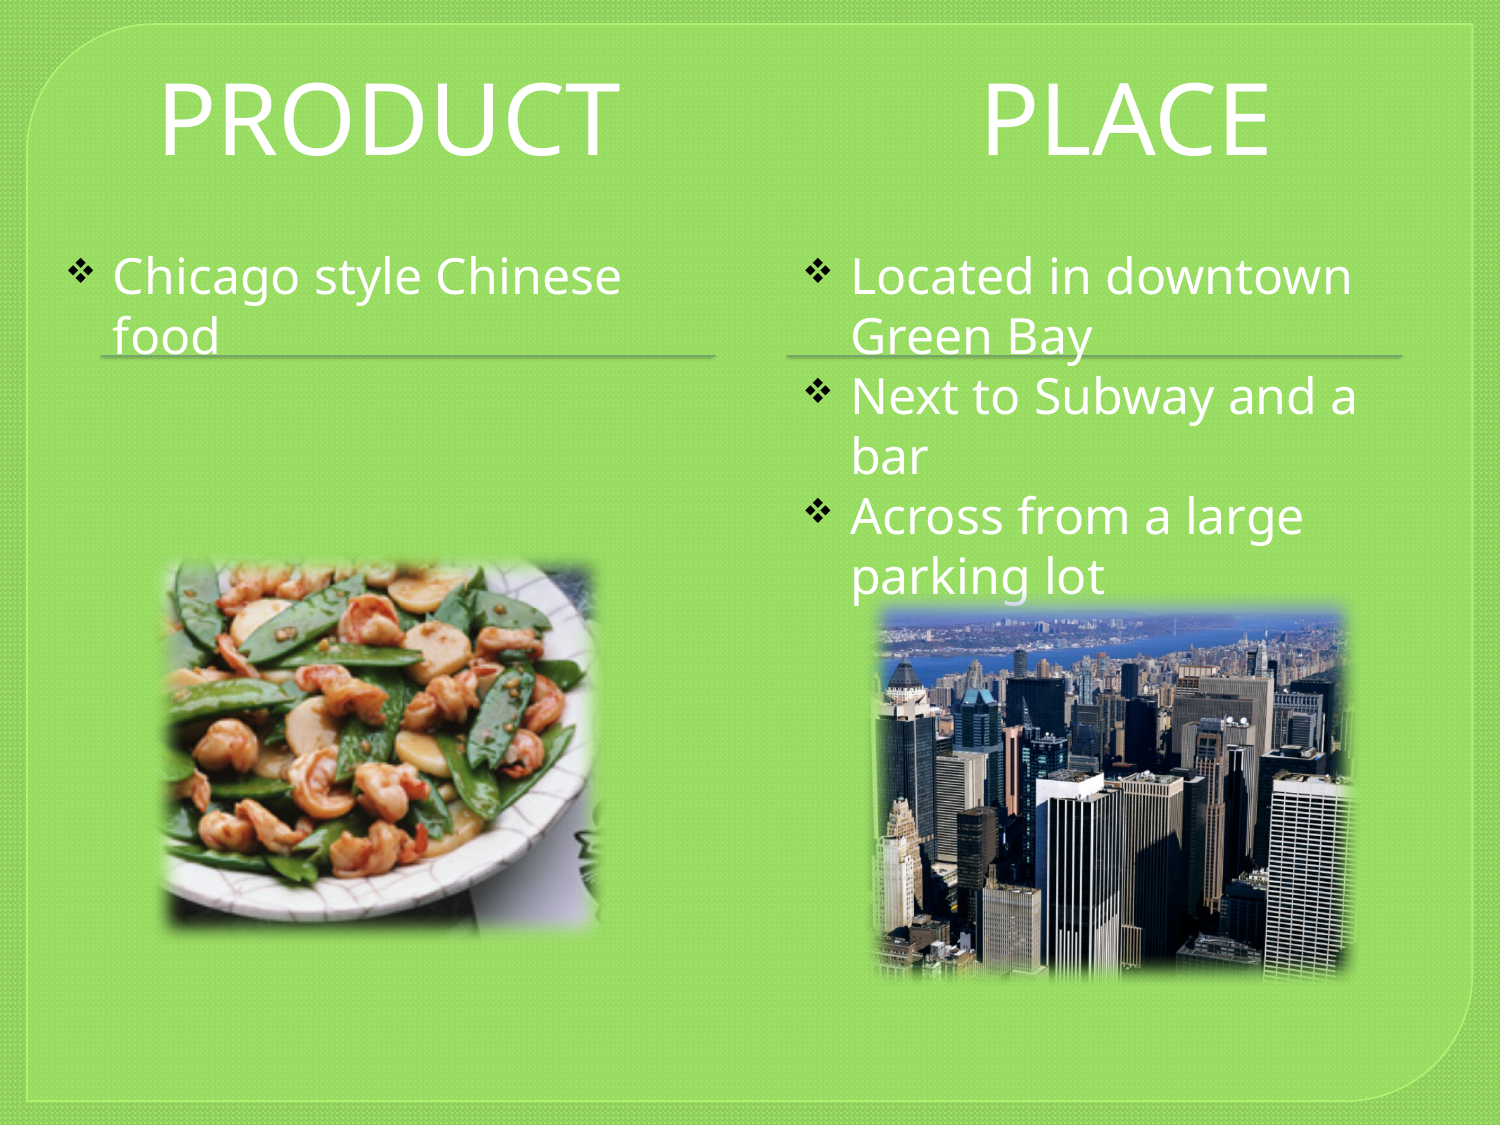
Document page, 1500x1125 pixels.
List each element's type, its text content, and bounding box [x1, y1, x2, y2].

list Place [787, 62, 1451, 183]
list Product [50, 62, 713, 183]
picture [862, 587, 1363, 988]
picture [149, 549, 609, 947]
list Chicago style Chinese food [50, 237, 713, 864]
list Located in downtown Green Bay Next to Subway and a bar Across from a large parking lot [787, 237, 1450, 865]
